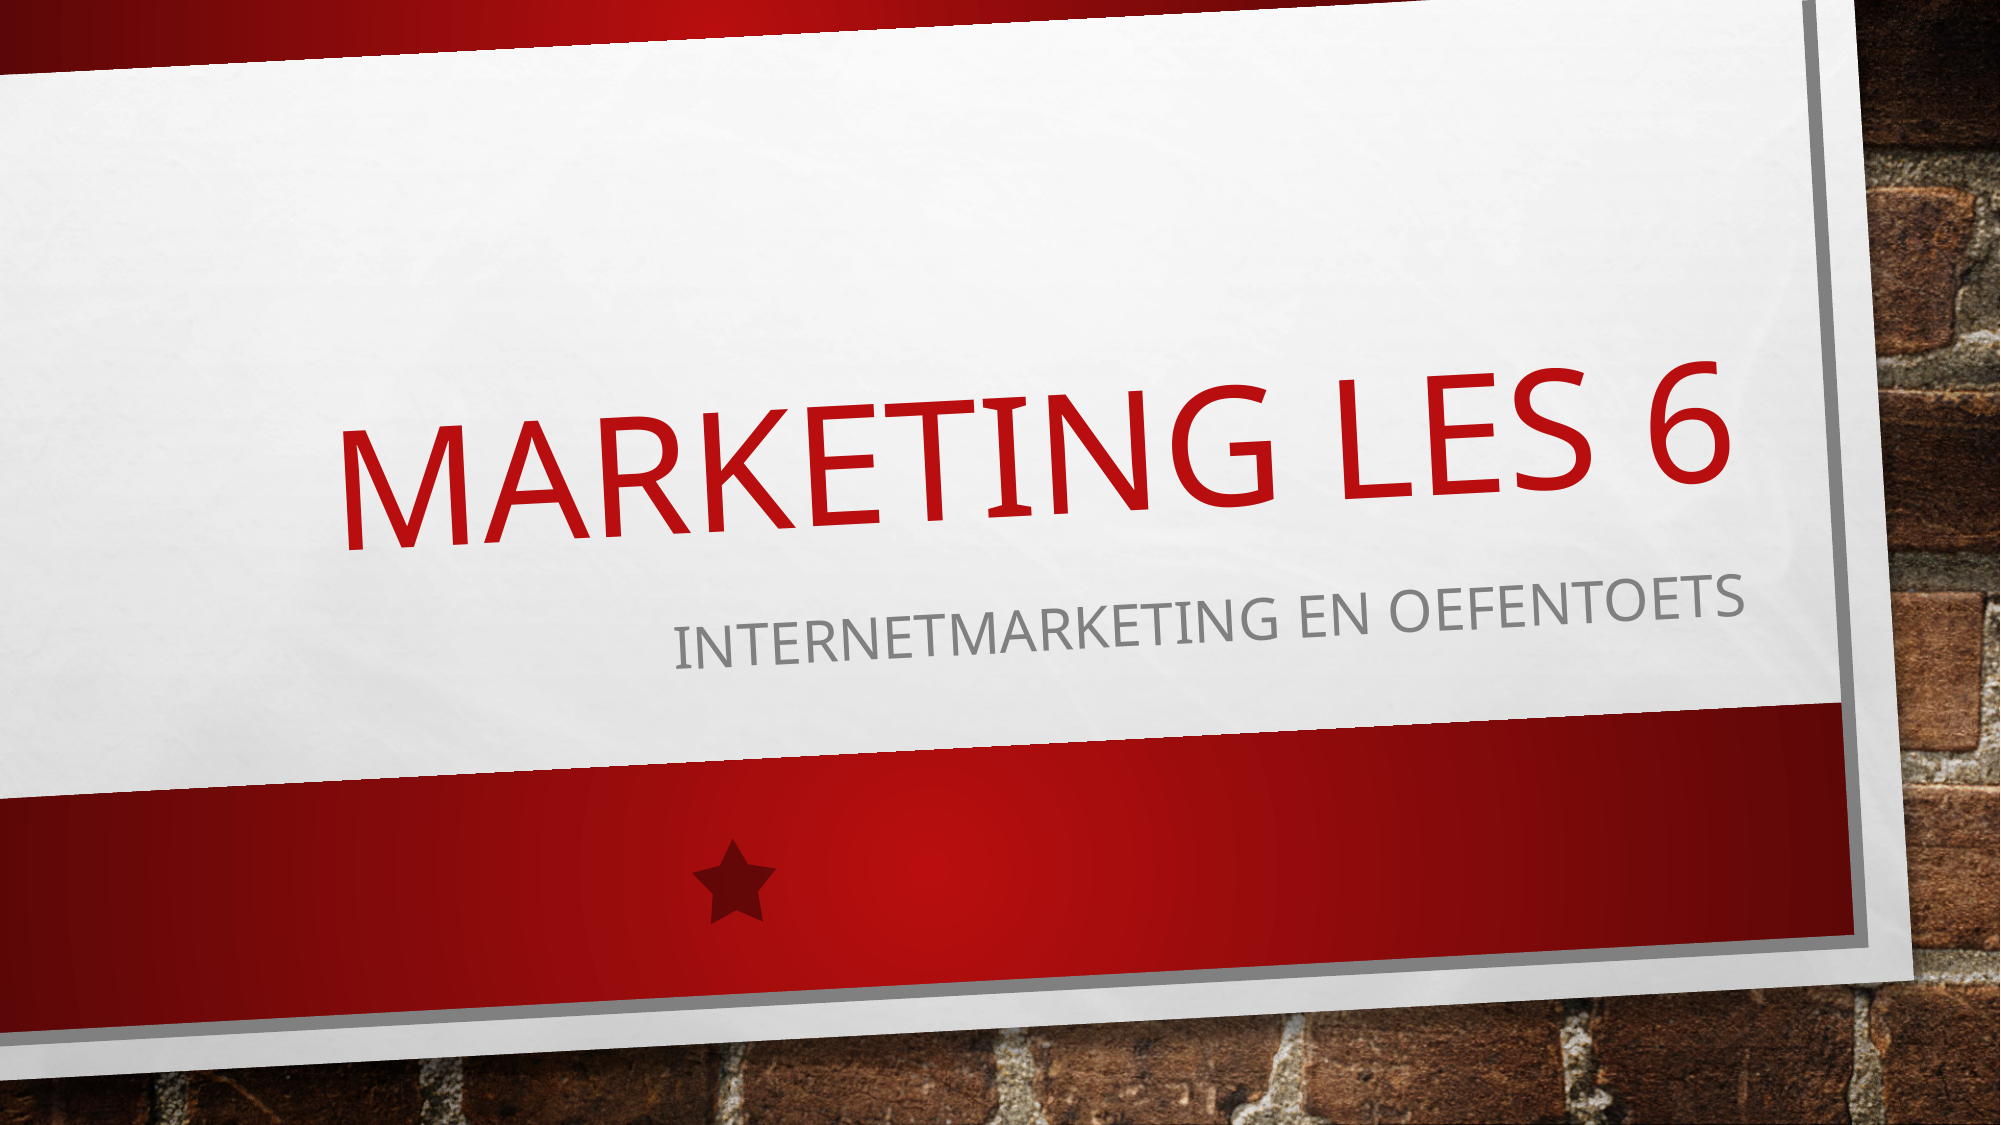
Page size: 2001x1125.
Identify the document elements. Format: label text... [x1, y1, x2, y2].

title Marketing les 6 [135, 67, 1758, 605]
picture [0, 0, 2000, 1125]
subtitle Internetmarketing en oefentoets [159, 533, 1763, 708]
